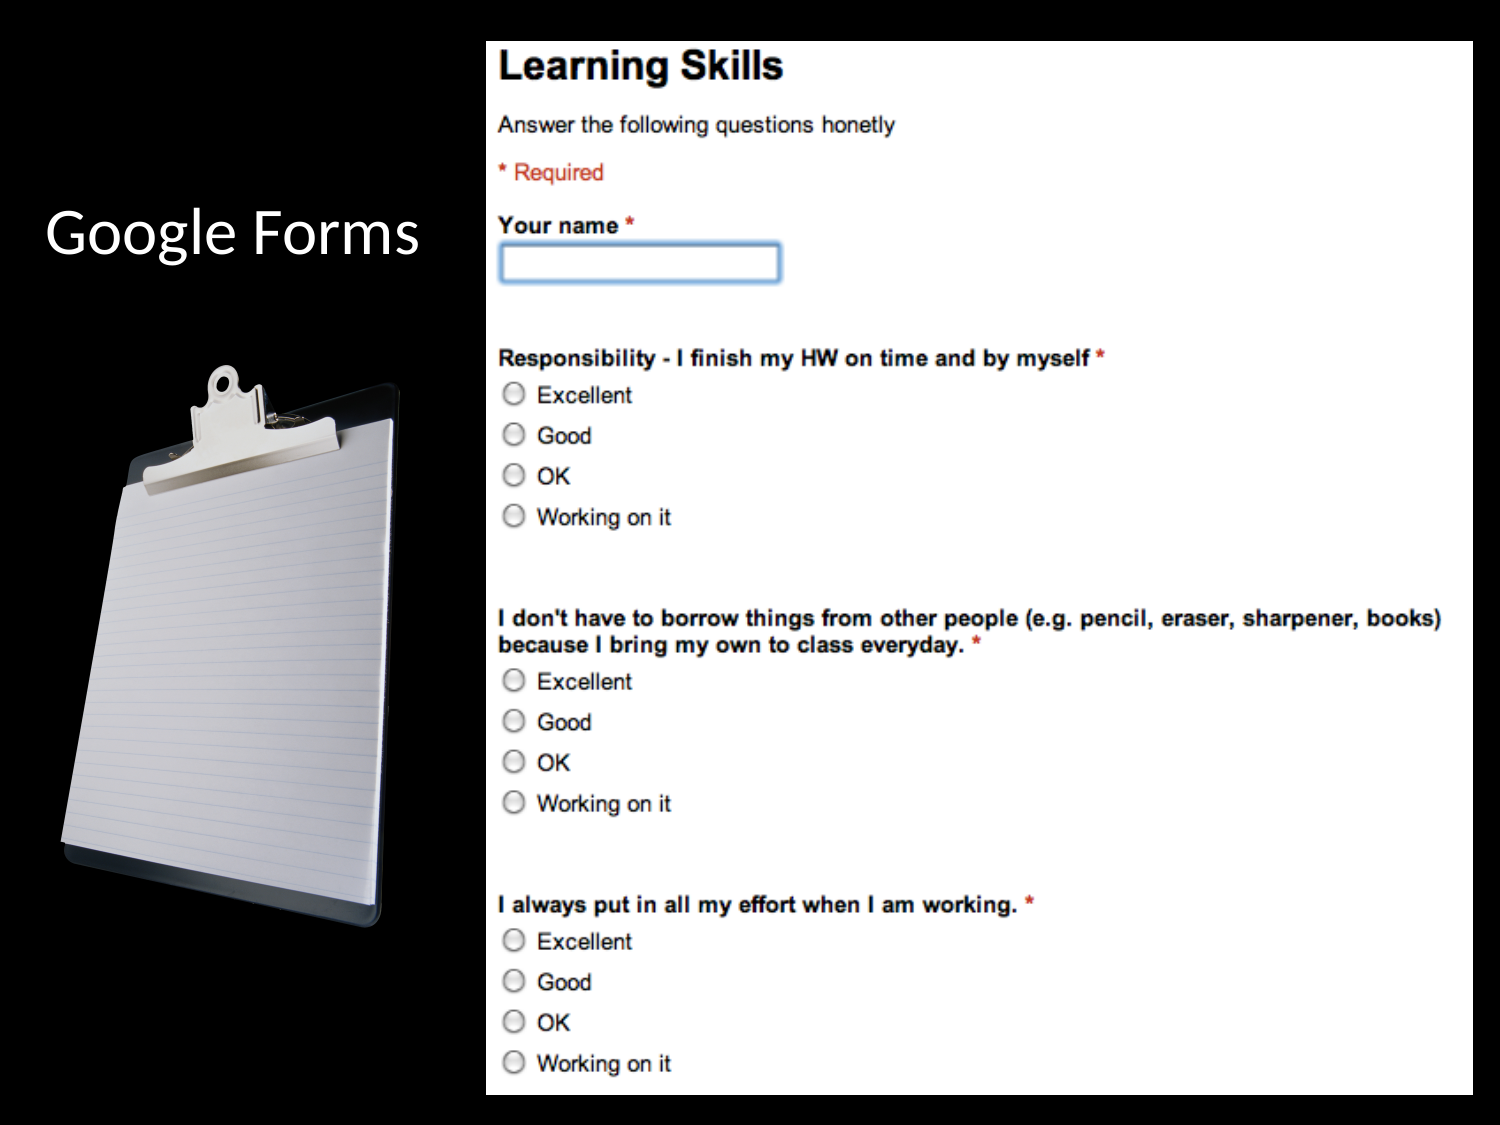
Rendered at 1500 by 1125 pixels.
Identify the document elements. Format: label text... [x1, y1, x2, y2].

list Google Forms [30, 180, 481, 355]
picture [49, 354, 410, 939]
picture [486, 41, 1473, 1095]
